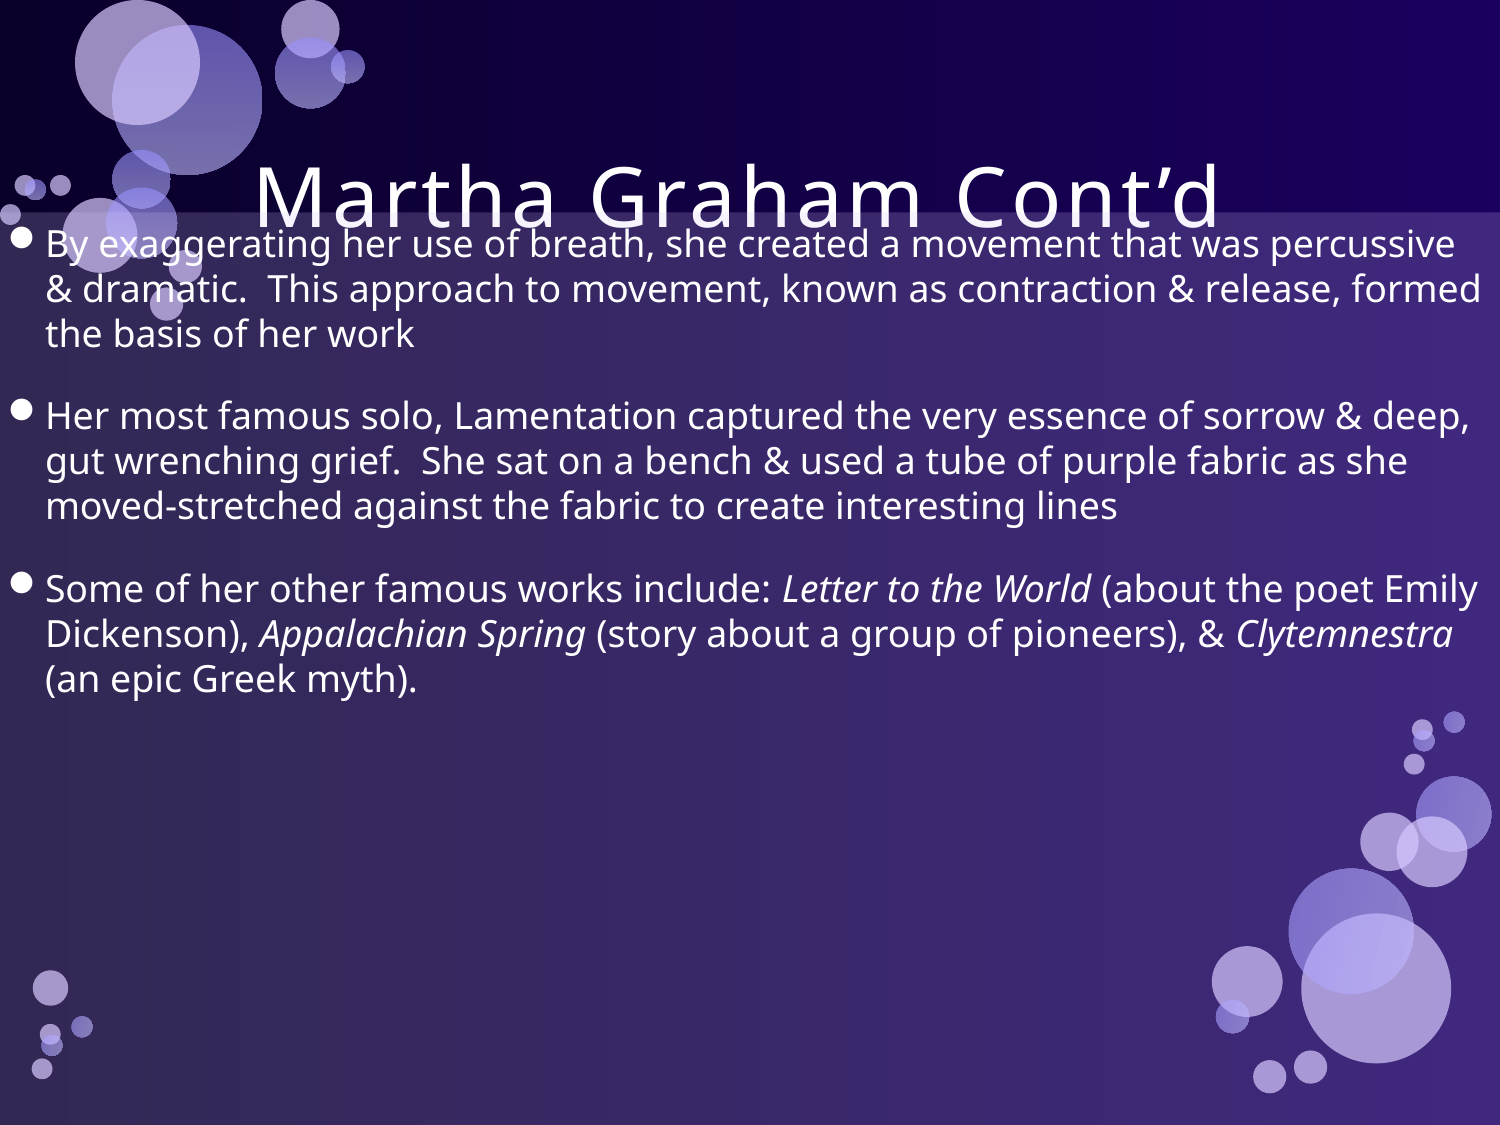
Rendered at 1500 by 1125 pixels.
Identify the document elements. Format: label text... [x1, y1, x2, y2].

list By exaggerating her use of breath, she created a movement that was percussive & dramatic. This approach to movement, known as contraction & release, formed the basis of her work Her most famous solo, Lamentation captured the very essence of sorrow & deep, gut wrenching grief. She sat on a bench & used a tube of purple fabric as she moved-stretched against the fabric to create interesting lines Some of her other famous works include: Letter to the World (about the poet Emily Dickenson), Appalachian Spring (story about a group of pioneers), & Clytemnestra (an epic Greek myth). [0, 212, 1500, 1125]
title Martha Graham Cont’d [237, 99, 1325, 212]
